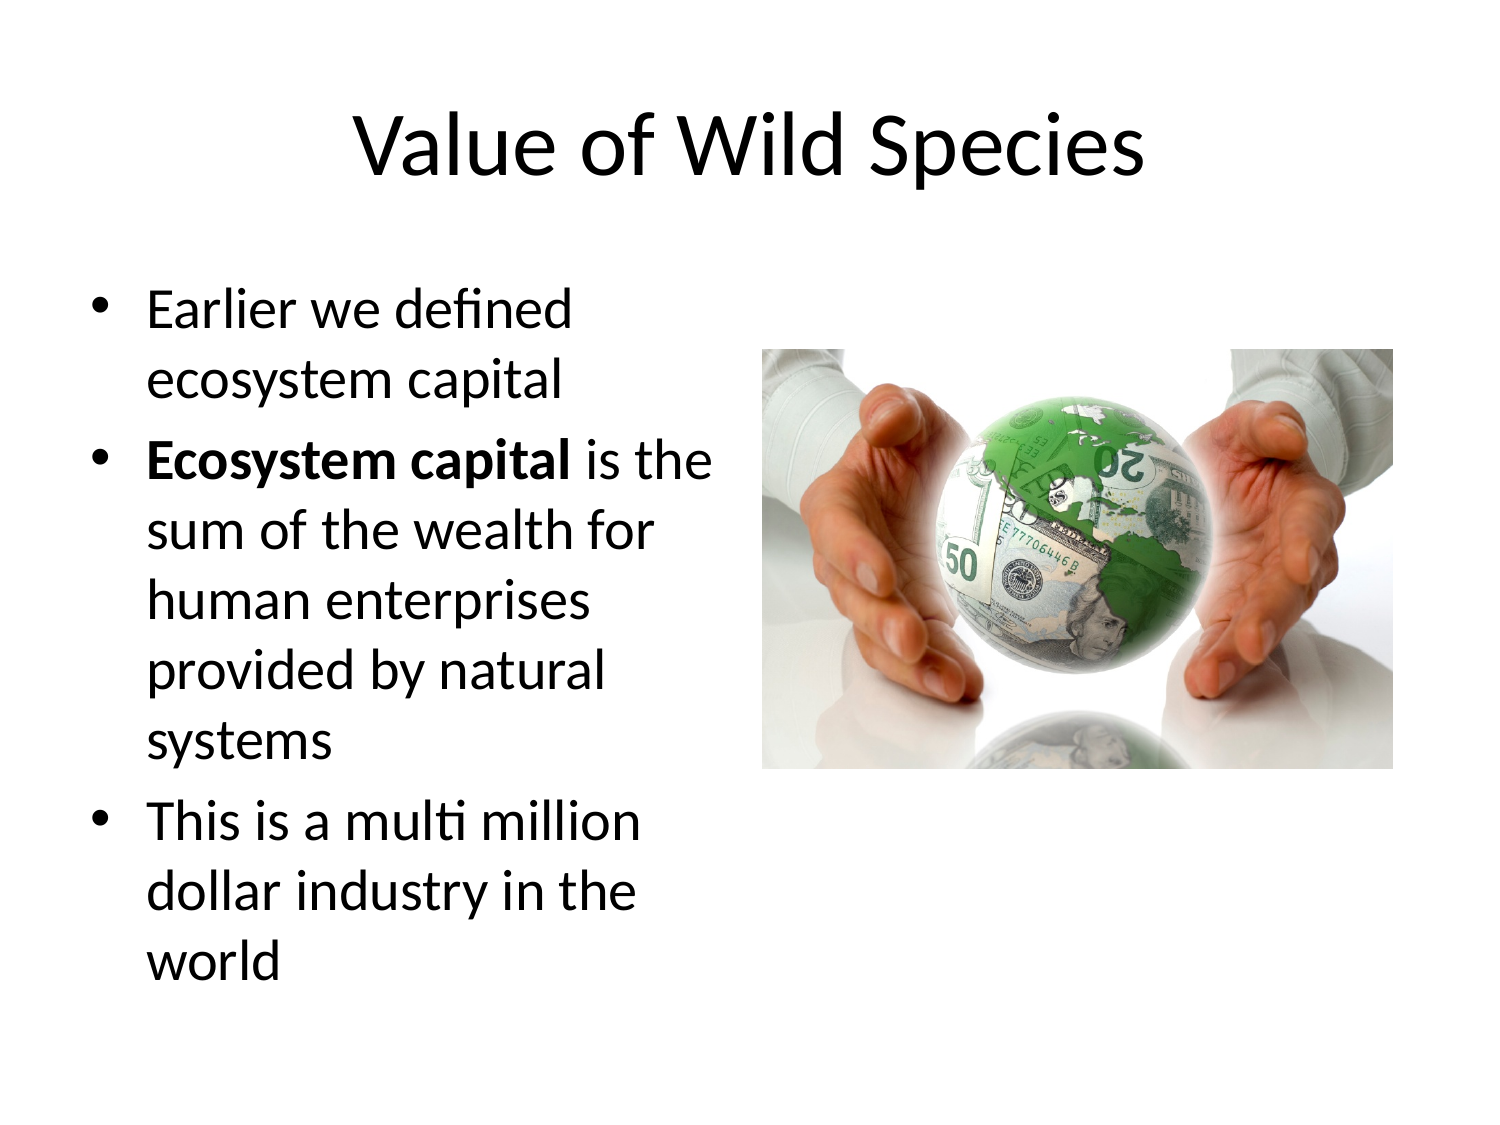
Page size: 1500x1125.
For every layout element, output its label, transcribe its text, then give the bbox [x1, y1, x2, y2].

title Value of Wild Species [75, 45, 1425, 233]
picture [762, 349, 1394, 769]
list Earlier we defined ecosystem capital Ecosystem capital is the sum of the wealth for human enterprises provided by natural systems This is a multi million dollar industry in the world [75, 262, 738, 1005]
